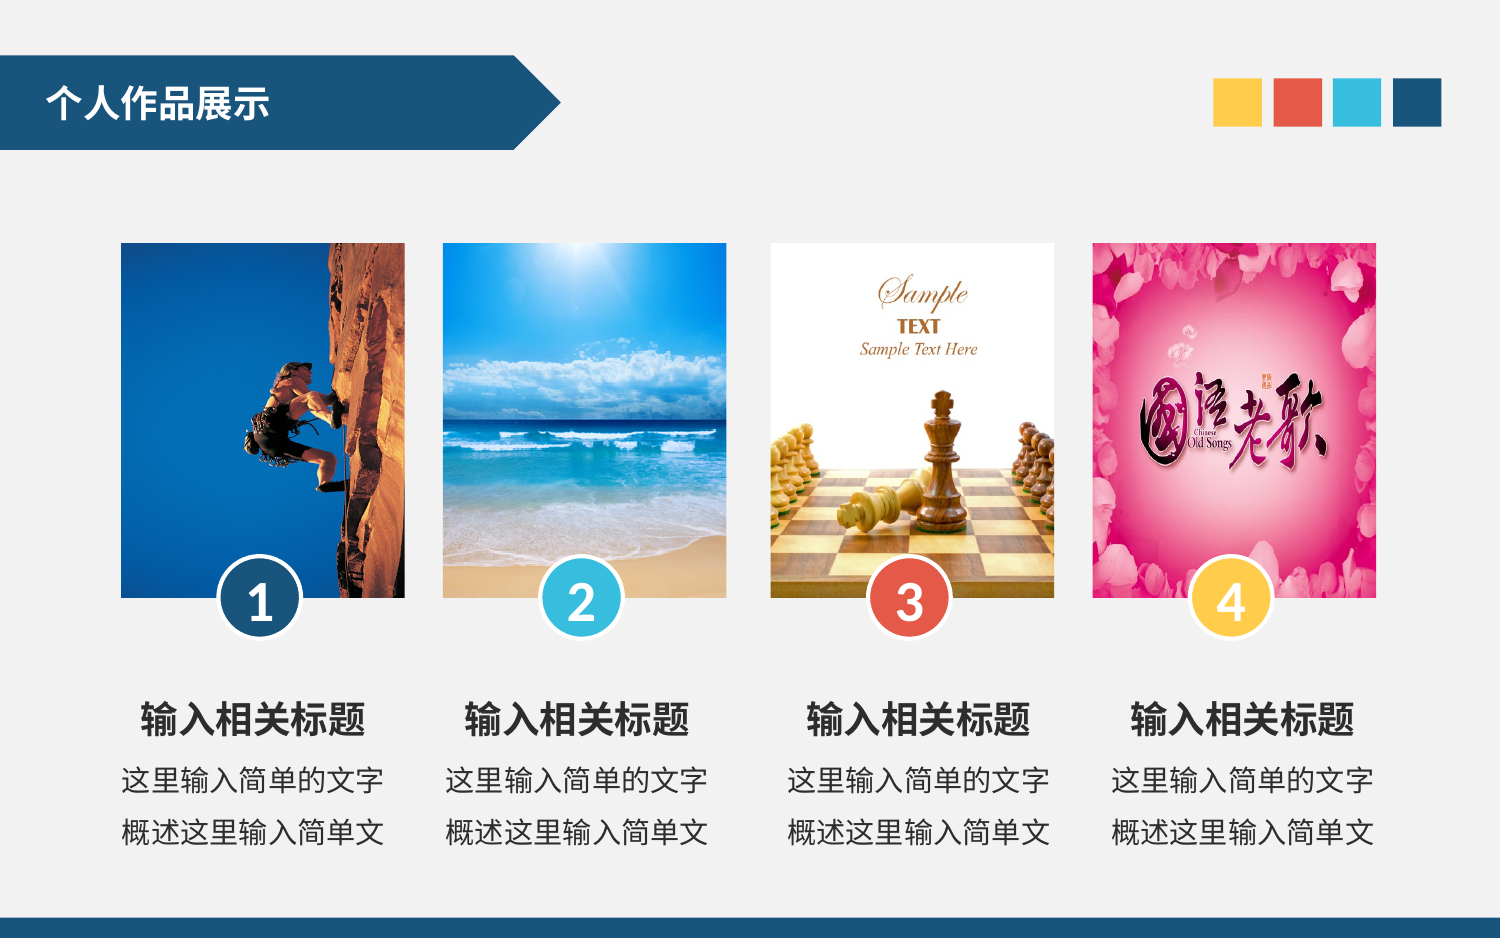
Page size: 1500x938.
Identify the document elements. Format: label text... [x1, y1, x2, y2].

text_box [290, 566, 304, 629]
text_box 这里输入简单的文字概述这里输入简单文 [1096, 737, 1397, 857]
text_box [1211, 76, 1264, 129]
text_box 输入相关标题 [791, 688, 1058, 749]
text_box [442, 242, 727, 642]
text_box [1331, 76, 1383, 129]
text_box [0, 53, 564, 152]
text_box 输入相关标题 [450, 688, 716, 749]
text_box 输入相关标题 [1115, 688, 1382, 749]
text_box 这里输入简单的文字概述这里输入简单文 [430, 737, 732, 857]
text_box [1272, 76, 1324, 129]
text_box [119, 241, 407, 600]
text_box 这里输入简单的文字概述这里输入简单文 [107, 737, 408, 857]
text_box 1 [230, 555, 290, 641]
text_box 输入相关标题 [126, 688, 393, 749]
text_box [216, 565, 230, 630]
text_box 这里输入简单的文字概述这里输入简单文 [772, 737, 1073, 857]
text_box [770, 242, 1055, 642]
text_box [1391, 76, 1444, 129]
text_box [1092, 242, 1377, 642]
text_box 个人作品展示 [30, 72, 286, 132]
text_box [0, 915, 1500, 938]
